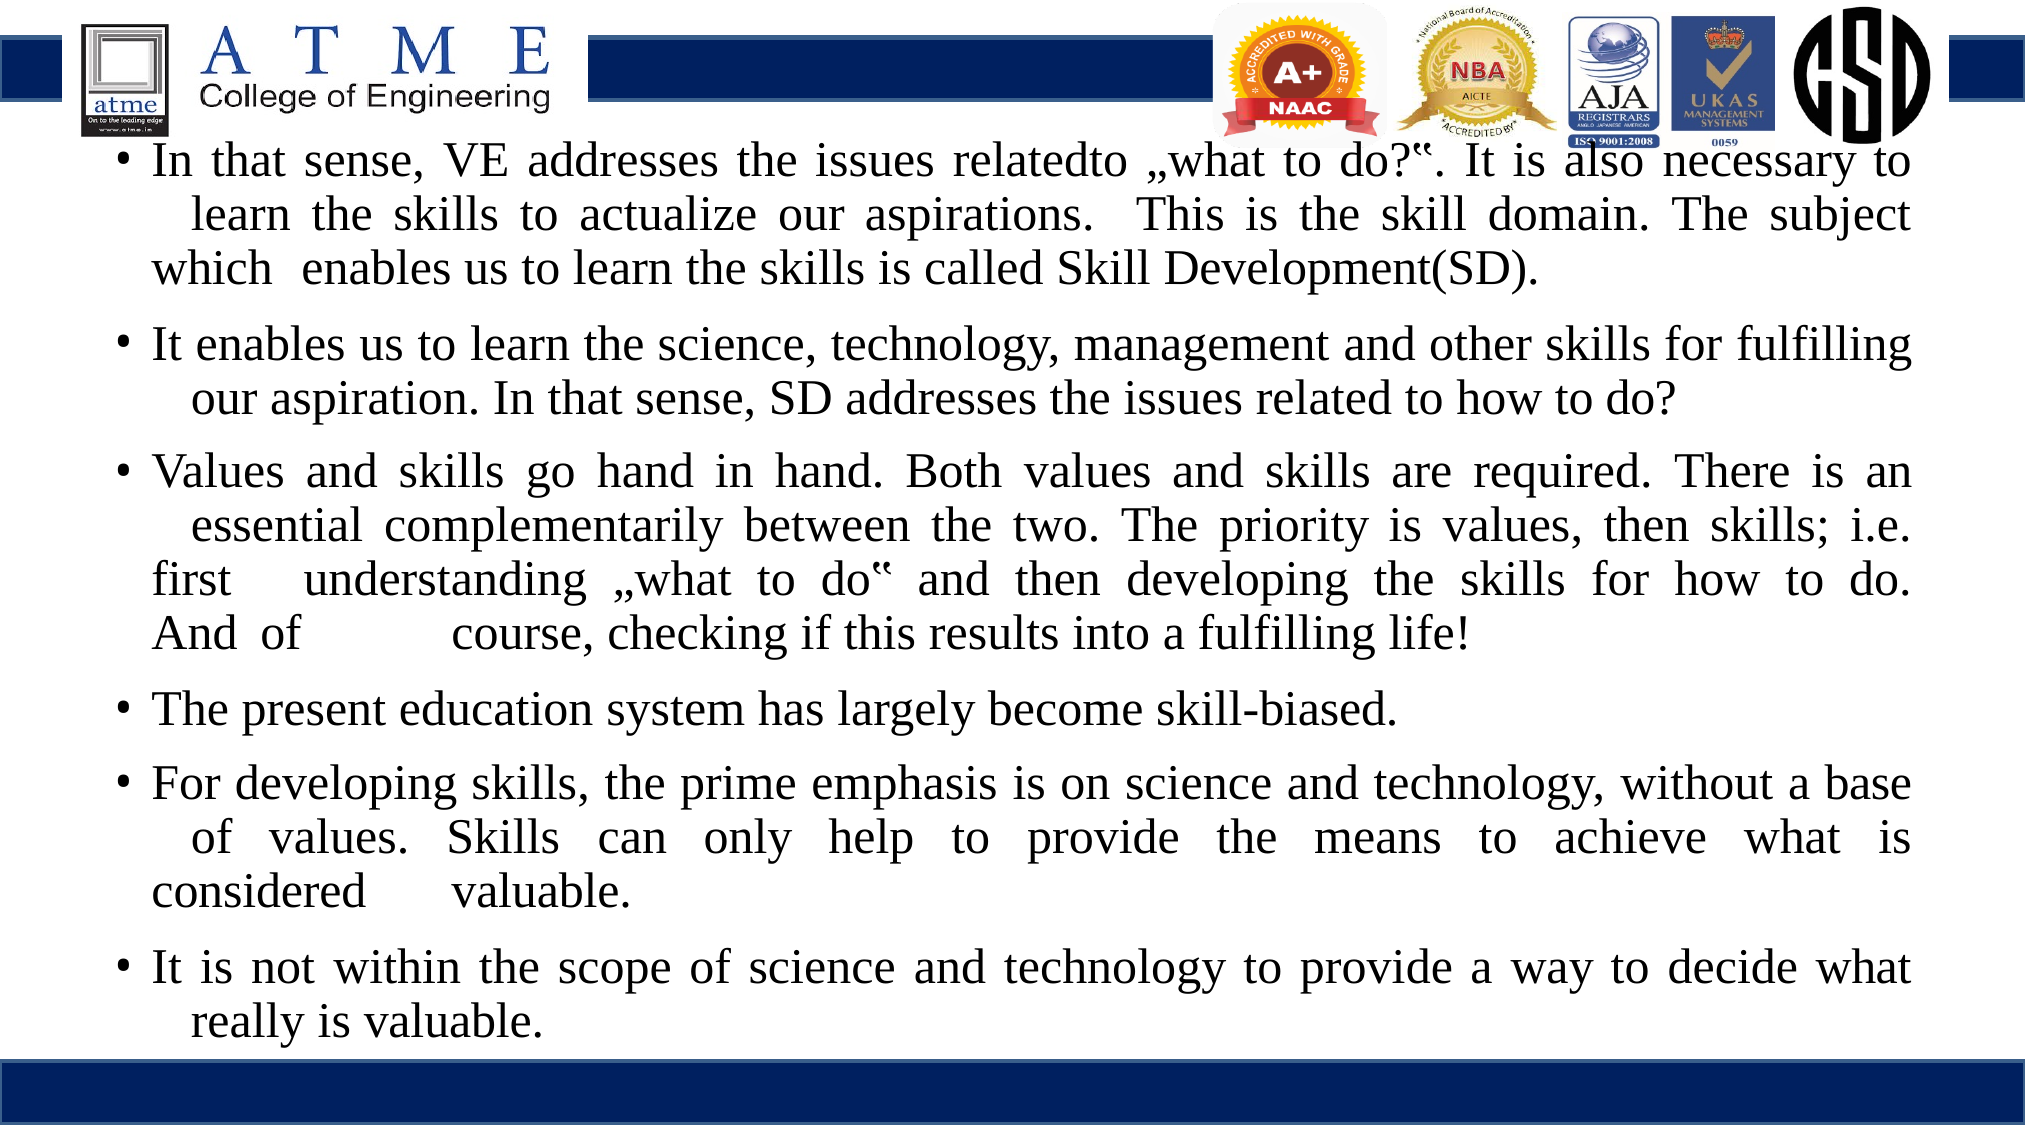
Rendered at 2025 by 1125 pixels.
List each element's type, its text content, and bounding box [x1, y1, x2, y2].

picture [1212, 0, 1949, 150]
picture [62, 0, 588, 157]
text_box In that sense, VE addresses the issues relatedto „what to do?‟. It is also necessary to learn the skills to actualize our aspirations. This is the skill domain. The subject which enables us to learn the skills is called Skill Development(SD). It enables us to learn the science, technology, management and other skills for fulfilling our aspiration. In that sense, SD addresses the issues related to how to do? Values and skills go hand in hand. Both values and skills are required. There is an essential complementarily between the two. The priority is values, then skills; i.e. first understanding „what to do‟ and then developing the skills for how to do. And of course, checking if this results into a fulfilling life! The present education system has largely become skill-biased. For developing skills, the prime emphasis is on science and technology, without a base of values. Skills can only help to provide the means to achieve what is considered valuable. It is not within the scope of science and technology to provide a way to decide what really is valuable. [111, 125, 1913, 1048]
